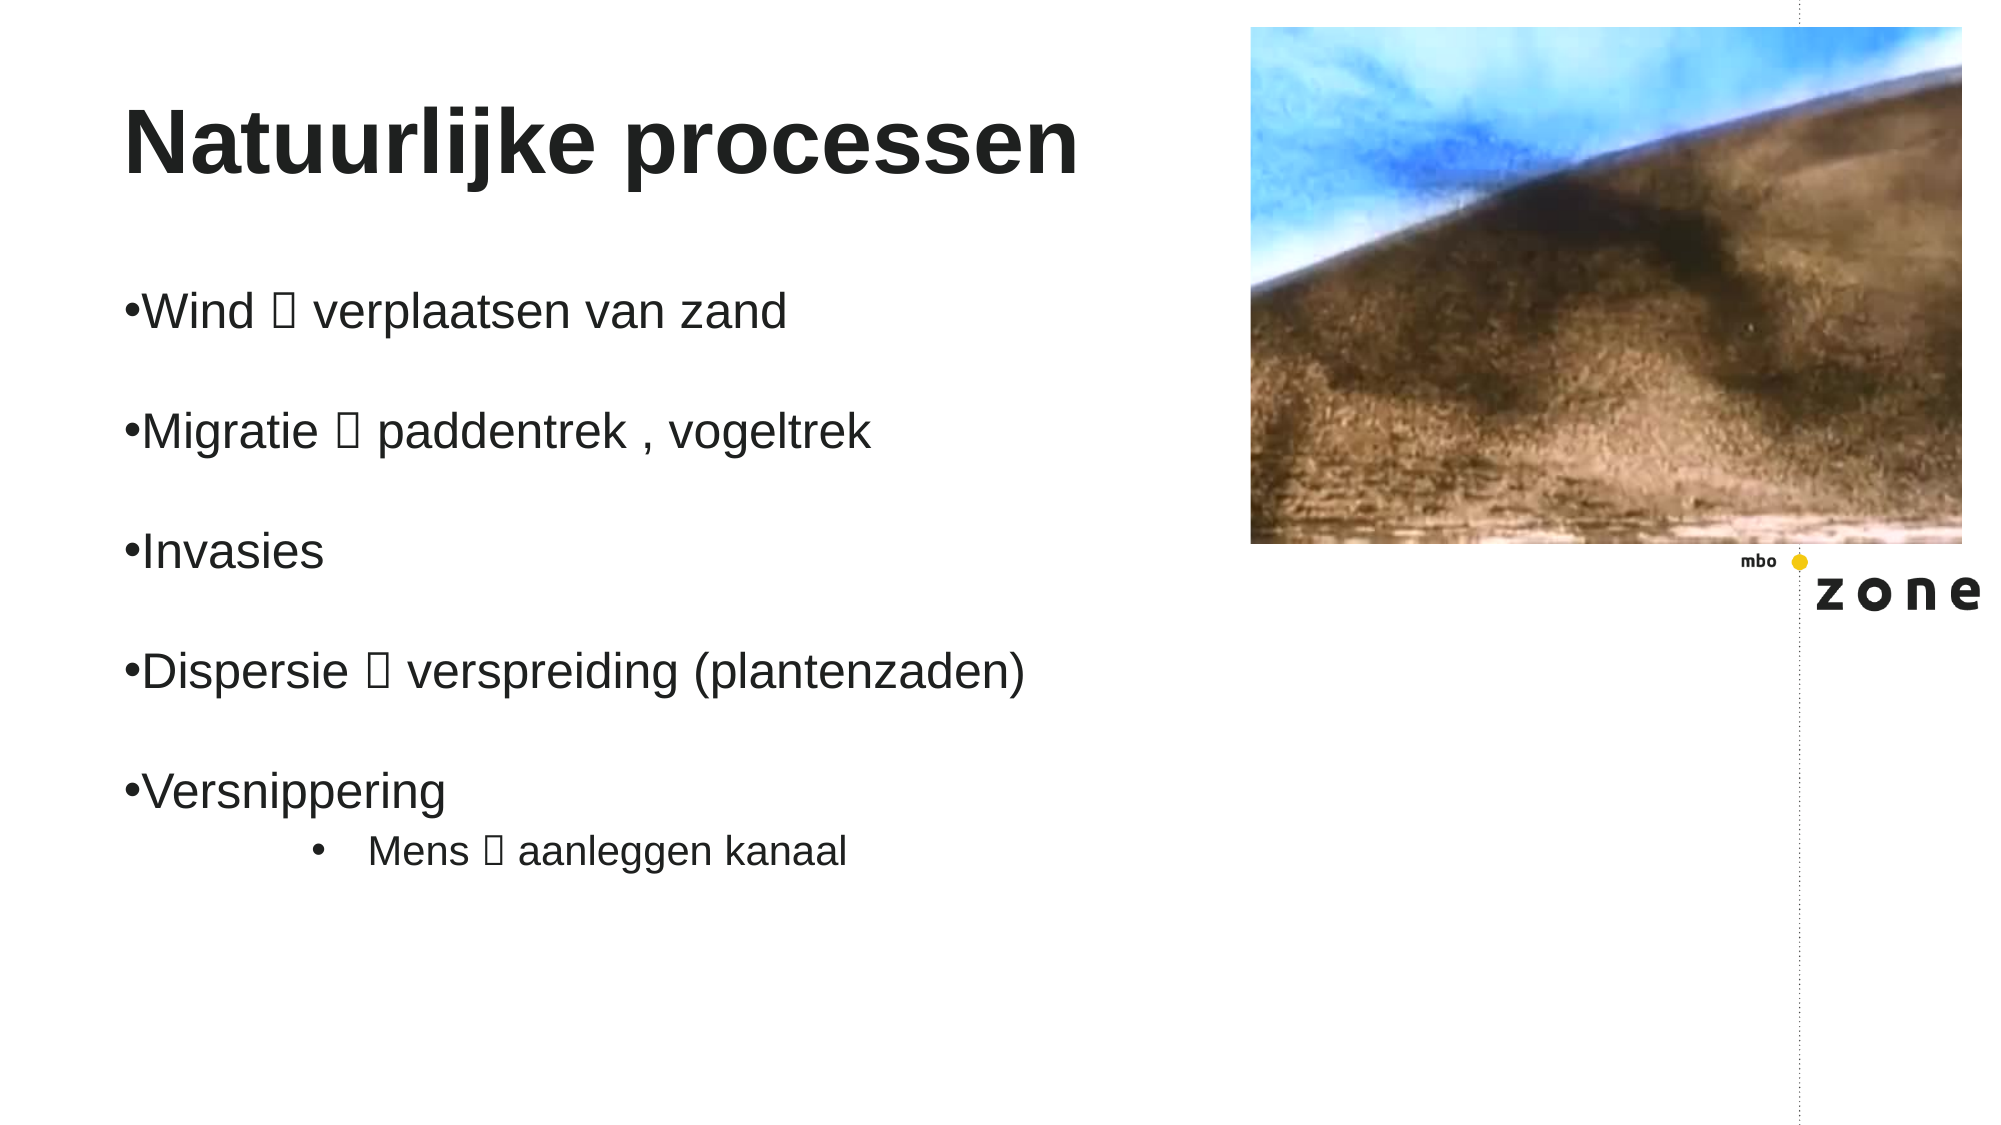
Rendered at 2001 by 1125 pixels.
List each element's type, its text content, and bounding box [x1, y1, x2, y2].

title Natuurlijke processen [124, 94, 1250, 272]
picture [1250, 0, 2001, 1125]
list Wind  verplaatsen van zand Migratie  paddentrek , vogeltrek Invasies Dispersie  verspreiding (plantenzaden) Versnippering Mens  aanleggen kanaal [124, 278, 1418, 993]
